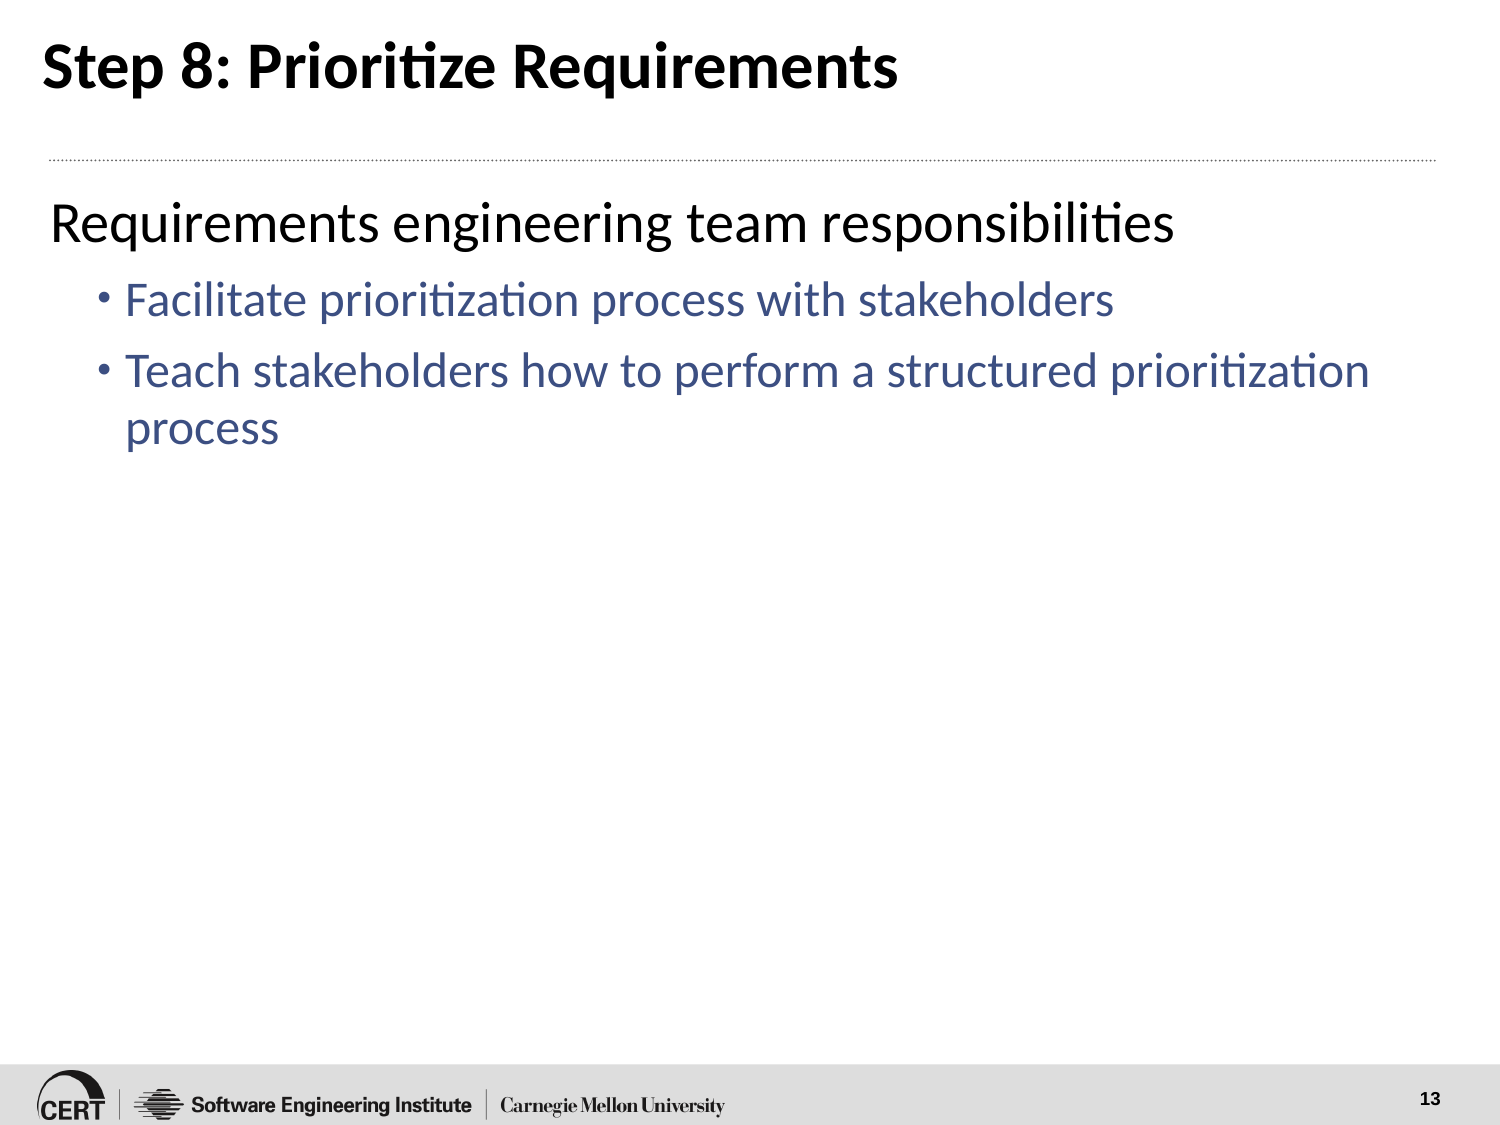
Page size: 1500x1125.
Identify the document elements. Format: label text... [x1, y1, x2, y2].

title Step 8: Prioritize Requirements [42, 37, 1434, 155]
list Requirements engineering team responsibilities Facilitate prioritization process with stakeholders Teach stakeholders how to perform a structured prioritization process [49, 187, 1438, 1001]
picture [37, 1069, 725, 1122]
